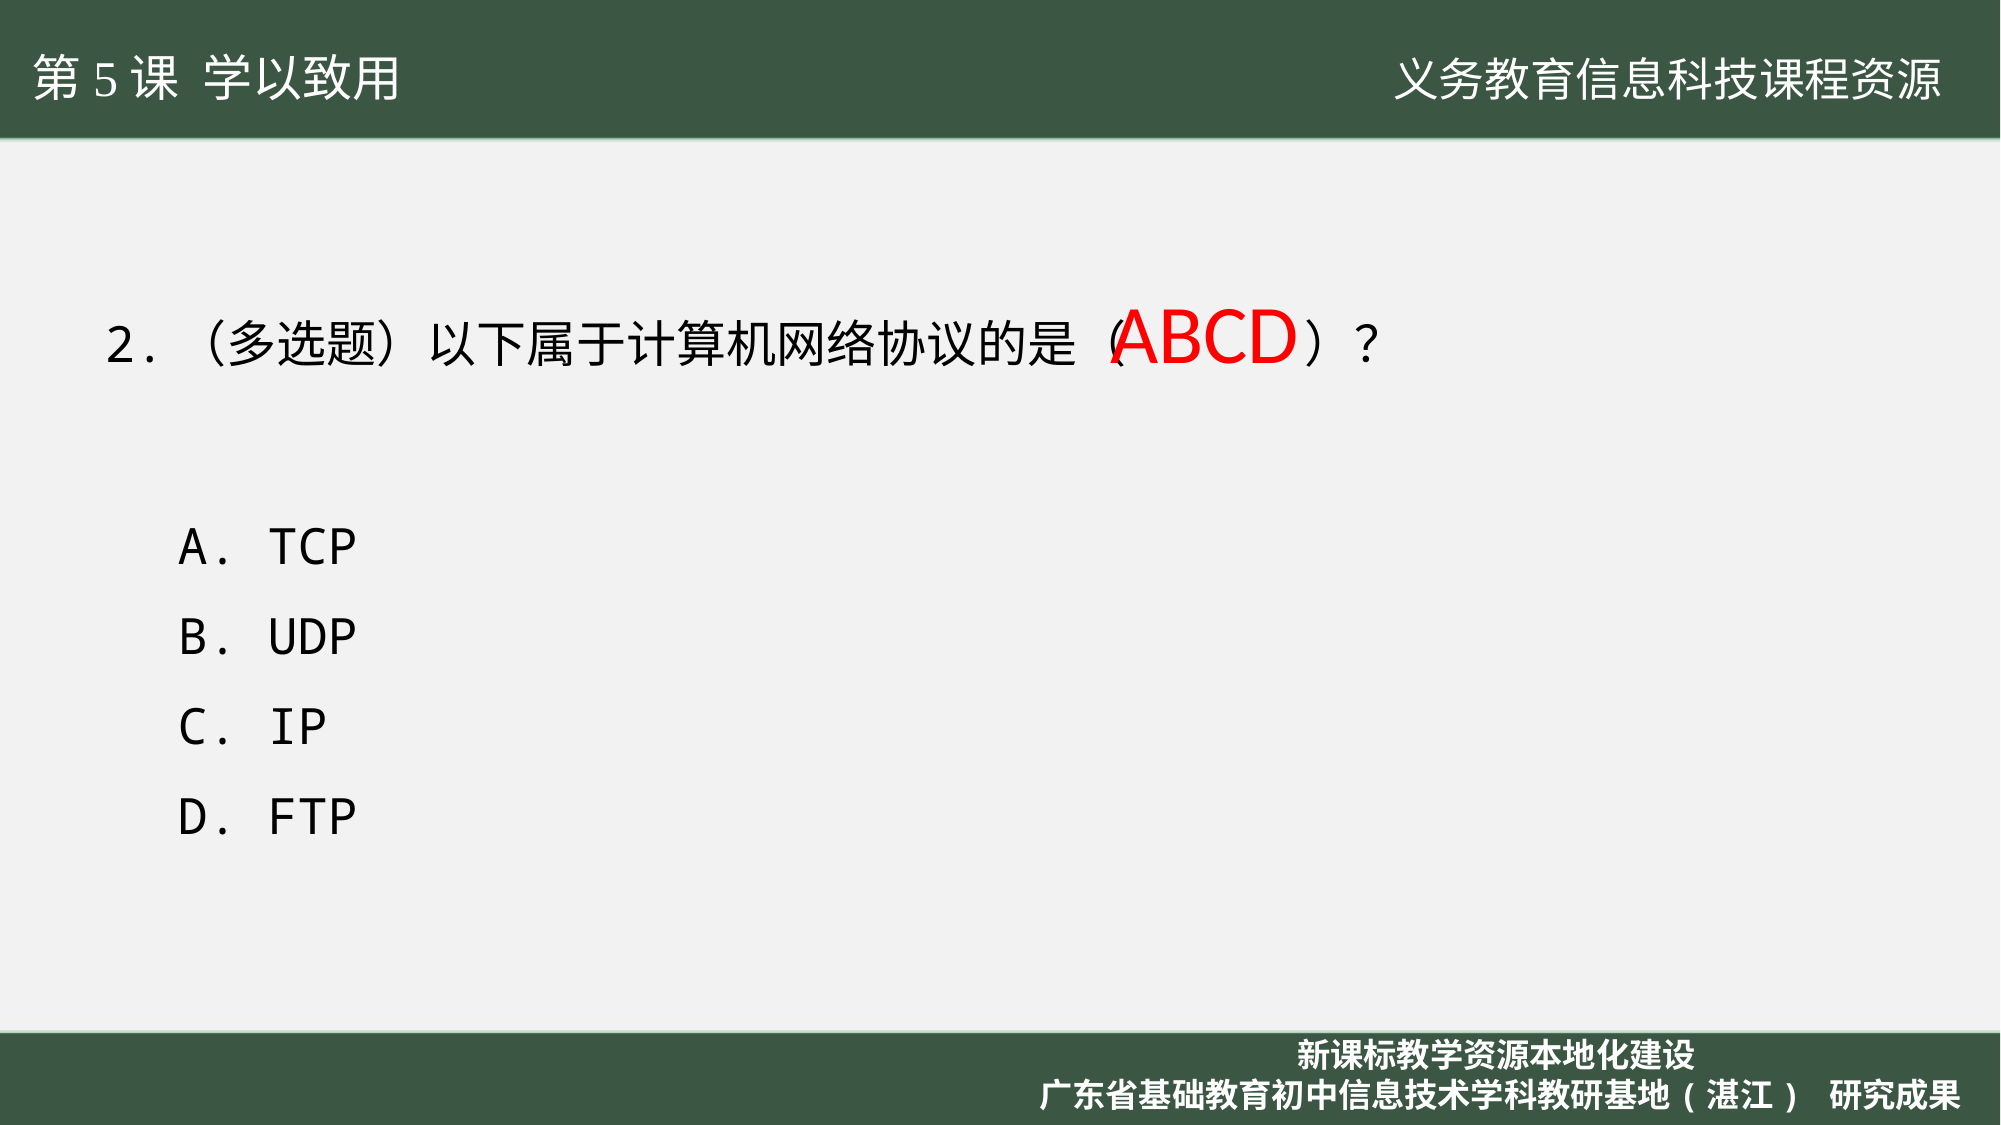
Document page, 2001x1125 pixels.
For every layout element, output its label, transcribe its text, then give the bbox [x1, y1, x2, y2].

text_box 新课标教学资源本地化建设 广东省基础教育初中信息技术学科教研基地(湛江) 研究成果 [1007, 1027, 1994, 1118]
text_box A. TCP B. UDP C. IP D. FTP [162, 477, 1621, 852]
text_box ABCD [1095, 272, 1324, 388]
text_box 第5课 学以致用 [16, 45, 662, 140]
text_box 2.（多选题）以下属于计算机网络协议的是（ ）？ [90, 274, 1095, 380]
text_box 2.（多选题）以下属于计算机网络协议的是（ ）？ [1324, 274, 1914, 380]
picture [0, 0, 2001, 1125]
